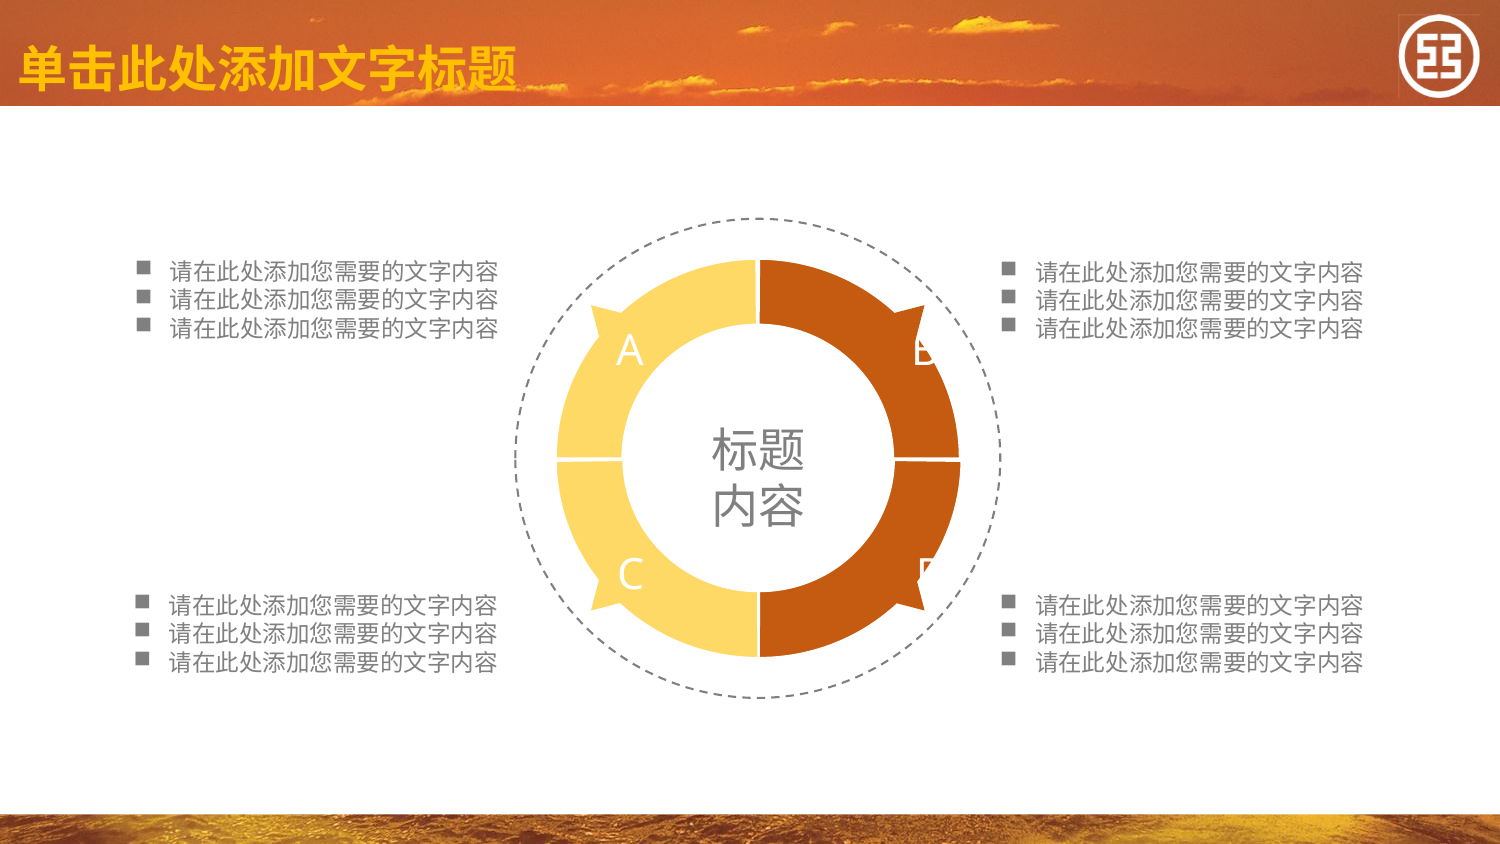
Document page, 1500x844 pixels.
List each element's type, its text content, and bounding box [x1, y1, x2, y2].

text_box 请在此处添加您需要的文字内容 请在此处添加您需要的文字内容 请在此处添加您需要的文字内容 [51, 251, 510, 348]
picture [0, 815, 1500, 844]
picture [0, 0, 1500, 106]
text_box 请在此处添加您需要的文字内容 请在此处添加您需要的文字内容 请在此处添加您需要的文字内容 [49, 585, 509, 682]
text_box 请在此处添加您需要的文字内容 请在此处添加您需要的文字内容 请在此处添加您需要的文字内容 [916, 252, 1376, 348]
text_box 请在此处添加您需要的文字内容 请在此处添加您需要的文字内容 请在此处添加您需要的文字内容 [916, 585, 1376, 682]
text_box [515, 218, 1001, 698]
text_box 标题 内容 [637, 414, 879, 539]
